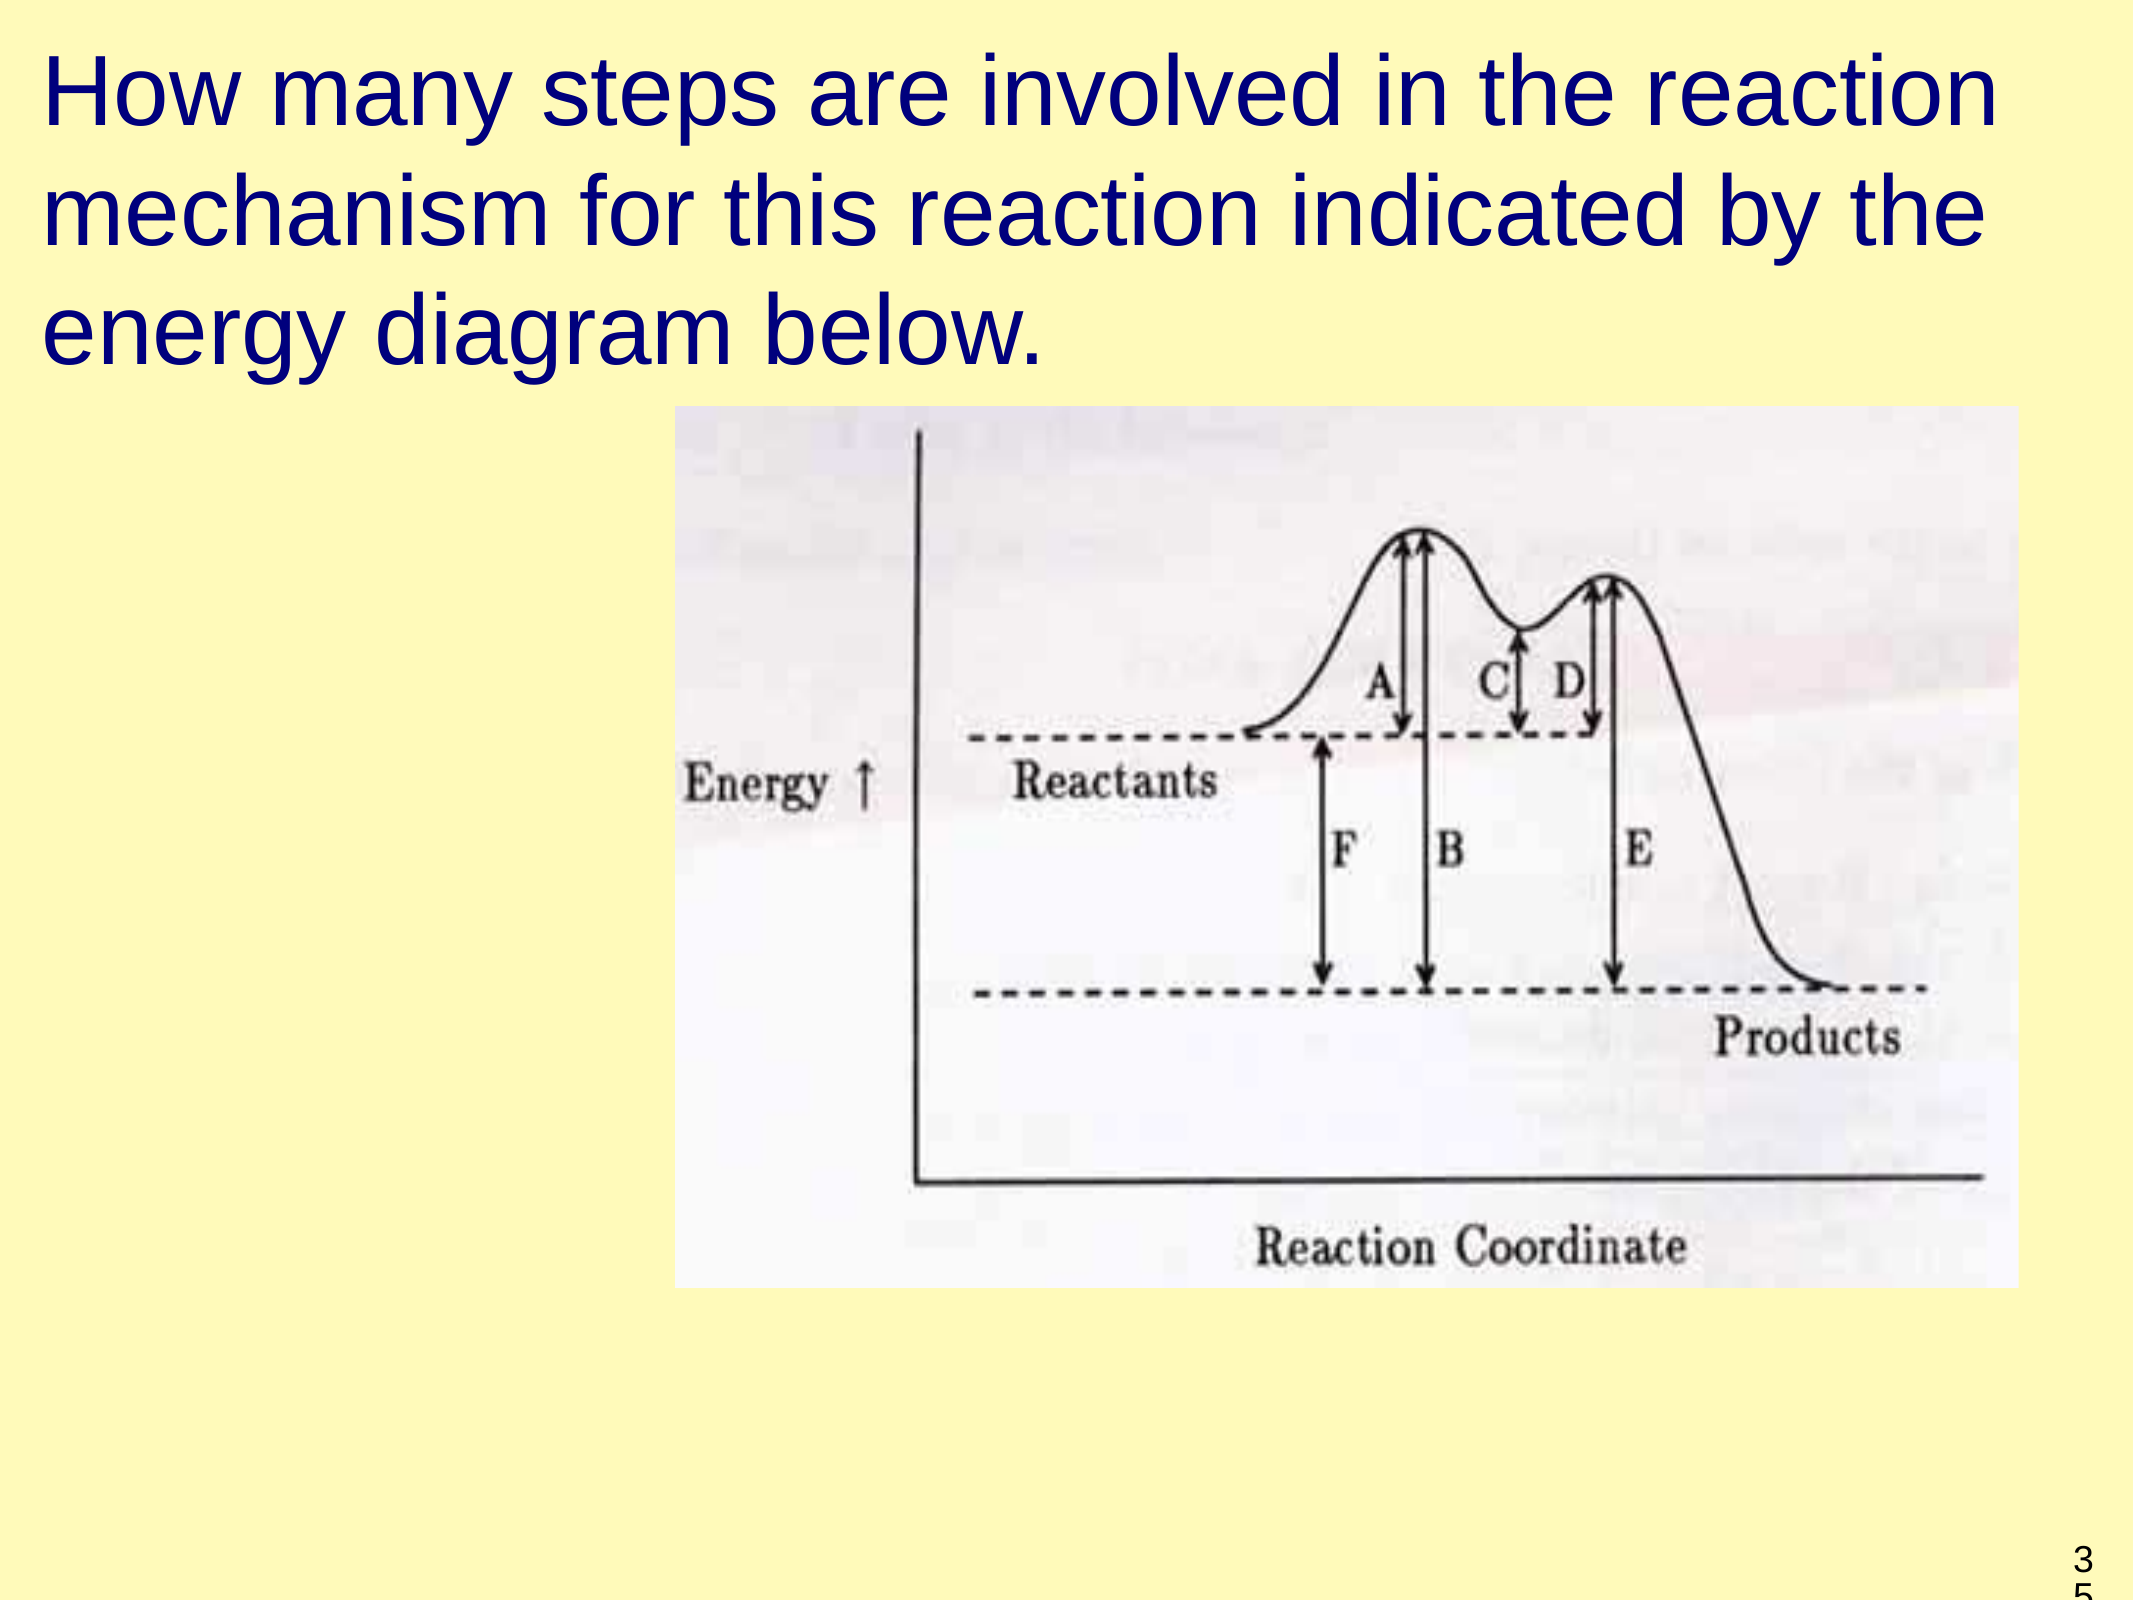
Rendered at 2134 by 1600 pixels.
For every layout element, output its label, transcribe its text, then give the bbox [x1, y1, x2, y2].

slide_number 35 [2057, 1526, 2120, 1586]
picture [674, 405, 2019, 1288]
title How many steps are involved in the reaction mechanism for this reaction indicated by the energy diagram below. [32, 16, 2113, 416]
